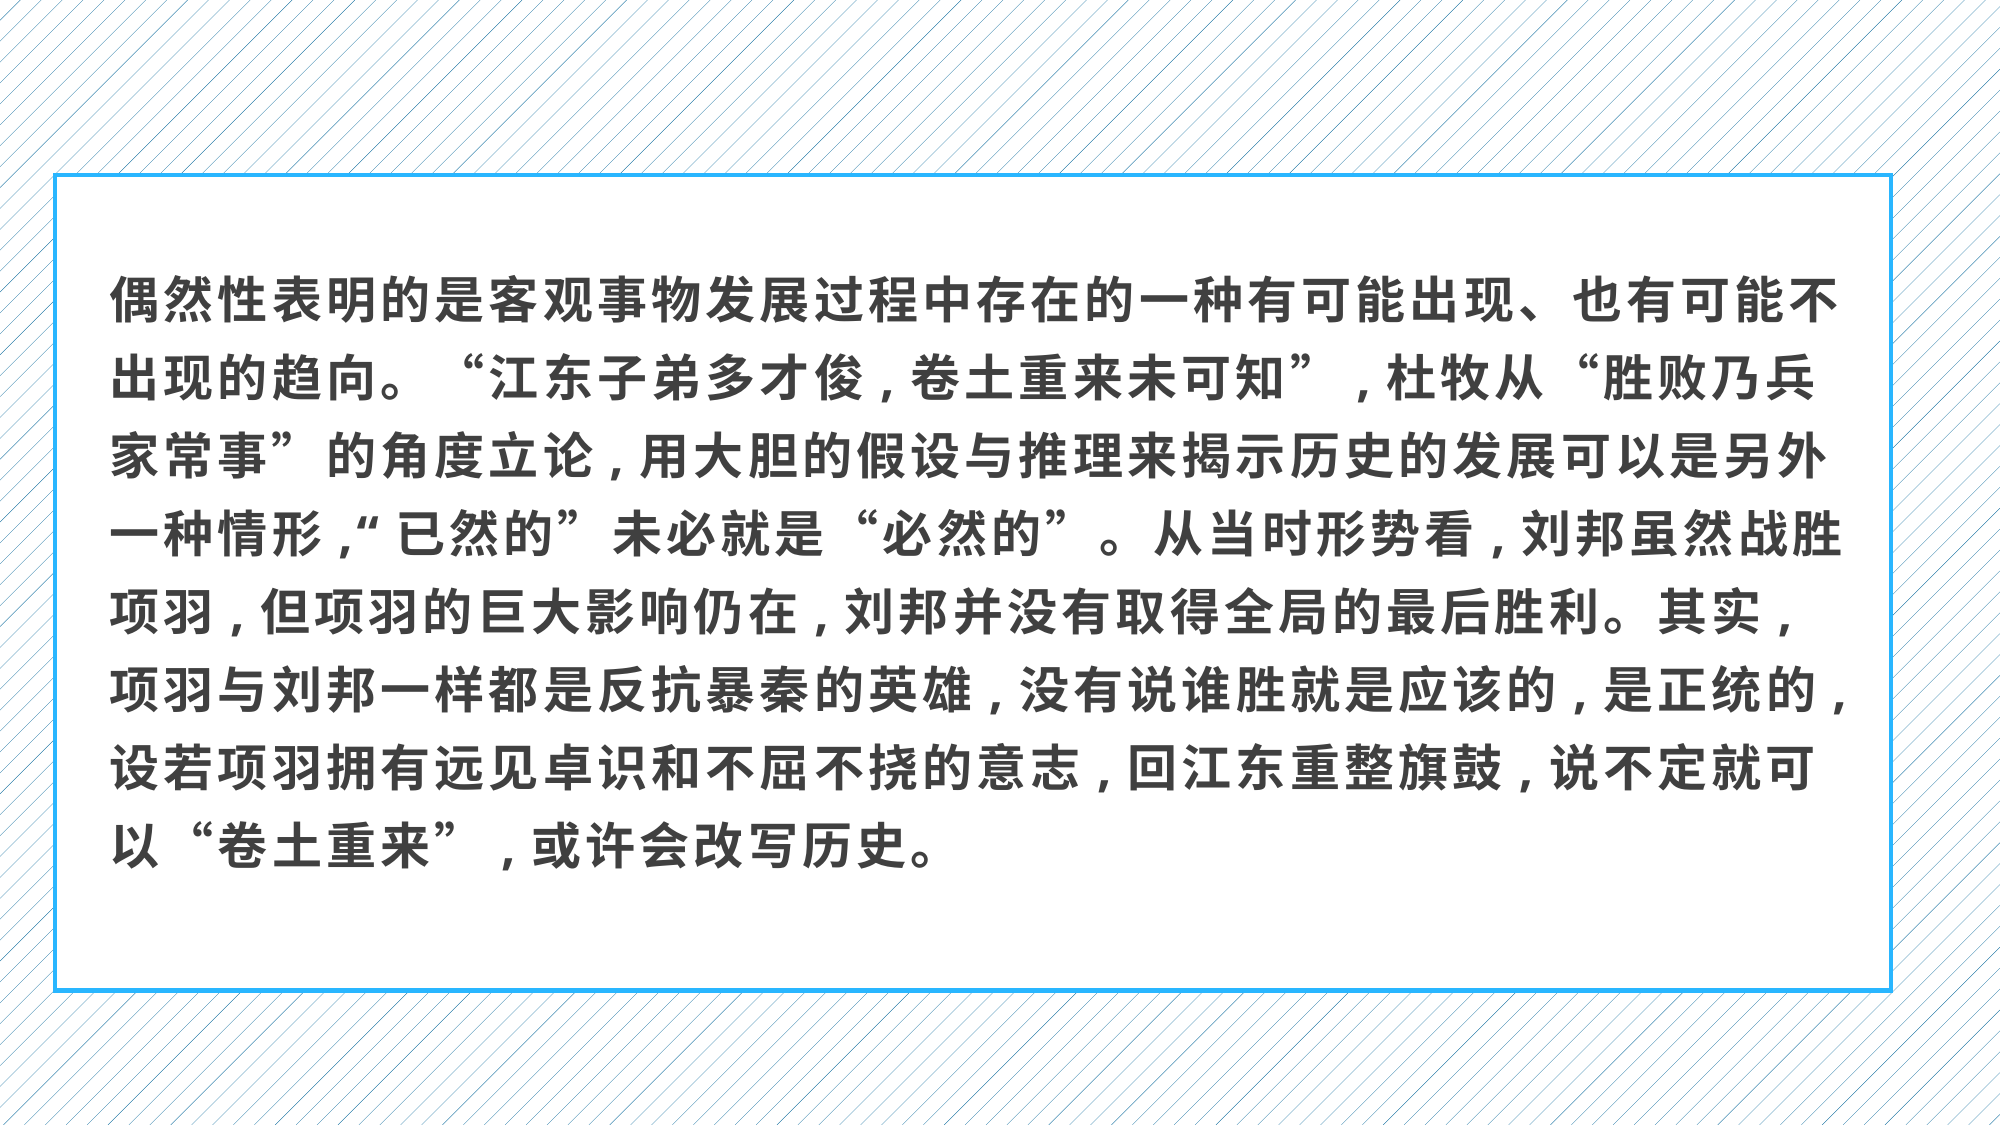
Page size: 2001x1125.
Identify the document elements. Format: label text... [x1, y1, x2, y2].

text_box [54, 174, 1892, 992]
text_box 偶然性表明的是客观事物发展过程中存在的一种有可能出现、也有可能不出现的趋向。“江东子弟多才俊,卷土重来未可知”,杜牧从“胜败乃兵家常事”的角度立论,用大胆的假设与推理来揭示历史的发展可以是另外一种情形,“已然的”未必就是“必然的”。从当时形势看,刘邦虽然战胜项羽,但项羽的巨大影响仍在,刘邦并没有取得全局的最后胜利。其实,项羽与刘邦一样都是反抗暴秦的英雄,没有说谁胜就是应该的,是正统的,设若项羽拥有远见卓识和不屈不挠的意志,回江东重整旗鼓,说不定就可以“卷土重来”,或许会改写历史。 [99, 224, 1861, 900]
text_box [0, 0, 2000, 1125]
